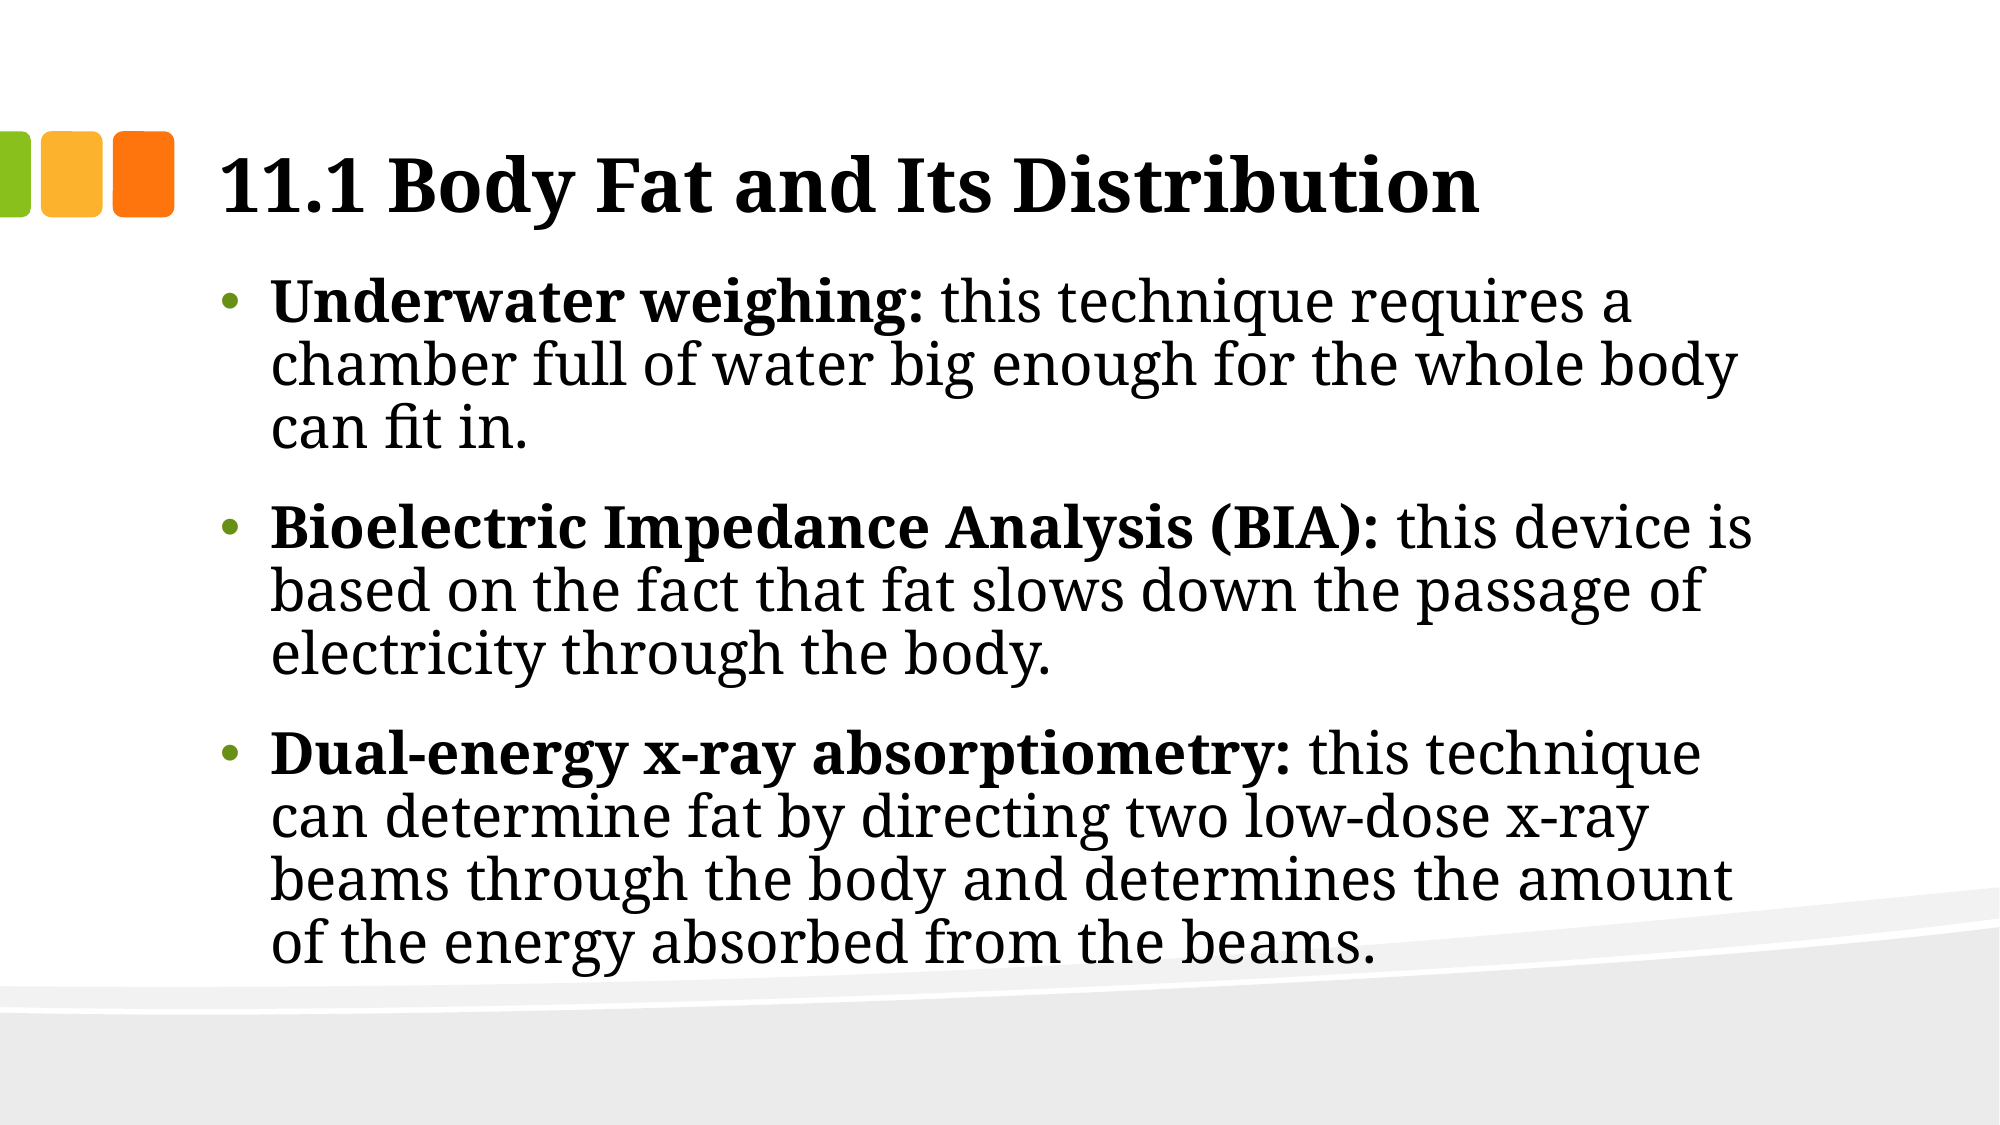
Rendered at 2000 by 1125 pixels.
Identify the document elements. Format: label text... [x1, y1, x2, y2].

list Underwater weighing: this technique requires a chamber full of water big enough for the whole body can fit in. Bioelectric Impedance Analysis (BIA): this device is based on the fact that fat slows down the passage of electricity through the body. Dual-energy x-ray absorptiometry: this technique can determine fat by directing two low-dose x-ray beams through the body and determines the amount of the energy absorbed from the beams. [199, 262, 1800, 1013]
title 11.1 Body Fat and Its Distribution [199, 24, 1800, 238]
